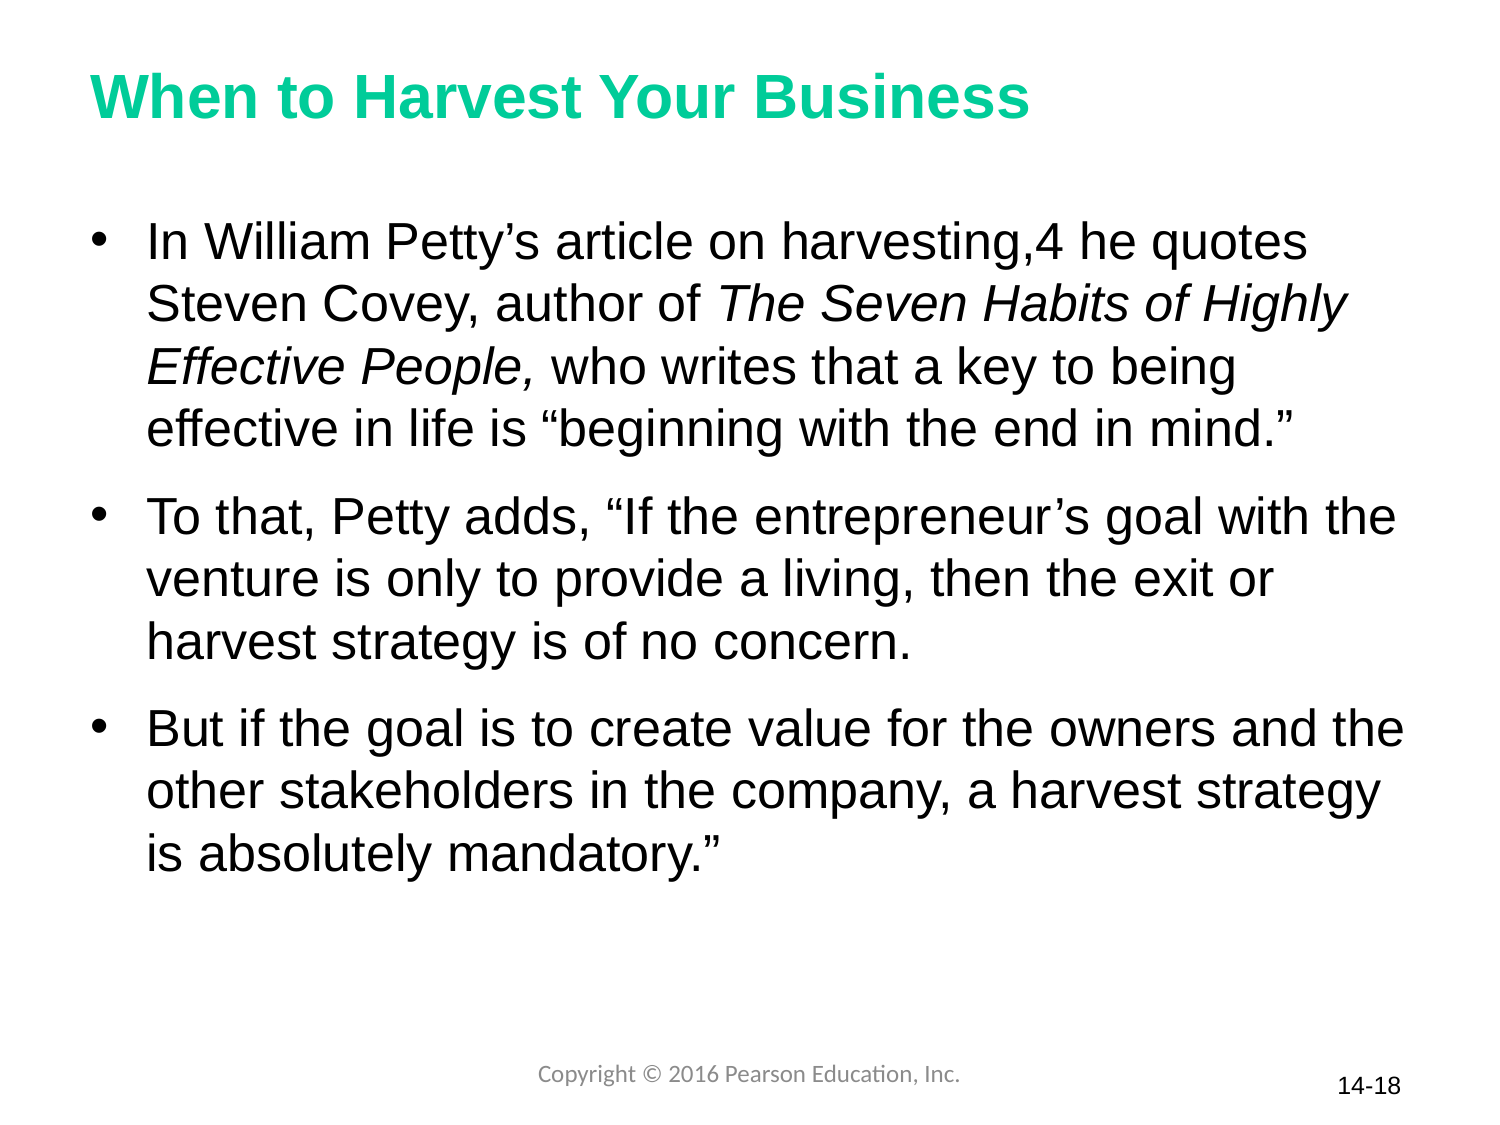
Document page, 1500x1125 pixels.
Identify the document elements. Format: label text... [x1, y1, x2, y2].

list In William Petty’s article on harvesting,4 he quotes Steven Covey, author of The Seven Habits of Highly Effective People, who writes that a key to being effective in life is “beginning with the end in mind.” To that, Petty adds, “If the entrepreneur’s goal with the venture is only to provide a living, then the exit or harvest strategy is of no concern. But if the goal is to create value for the owners and the other stakeholders in the company, a harvest strategy is absolutely mandatory.” [75, 200, 1425, 943]
footer Copyright © 2016 Pearson Education, Inc. [512, 1042, 988, 1103]
title When to Harvest Your Business [75, 0, 1425, 188]
